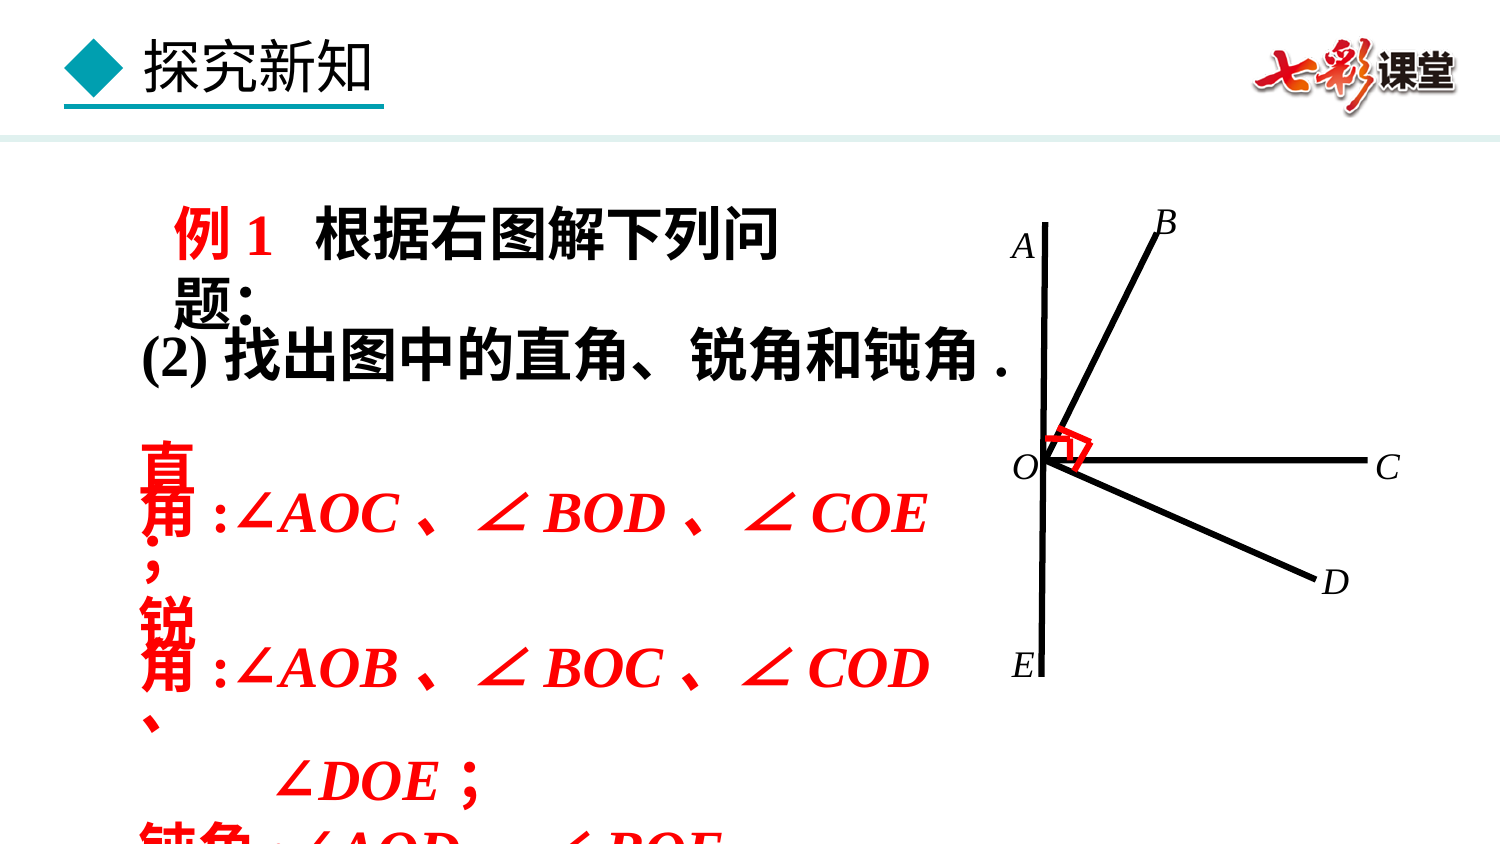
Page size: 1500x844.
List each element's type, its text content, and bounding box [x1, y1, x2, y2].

text_box 例1 根据右图解下列问题： [158, 189, 847, 345]
text_box (2)找出图中的直角、锐角和钝角. [126, 296, 991, 396]
text_box 直角:∠AOC、∠BOD、∠COE； 锐角:∠AOB、∠BOC、∠COD、 ∠DOE； 钝角:∠AOD、∠BOE. [124, 449, 1012, 844]
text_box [996, 189, 1423, 694]
picture [1249, 32, 1461, 118]
